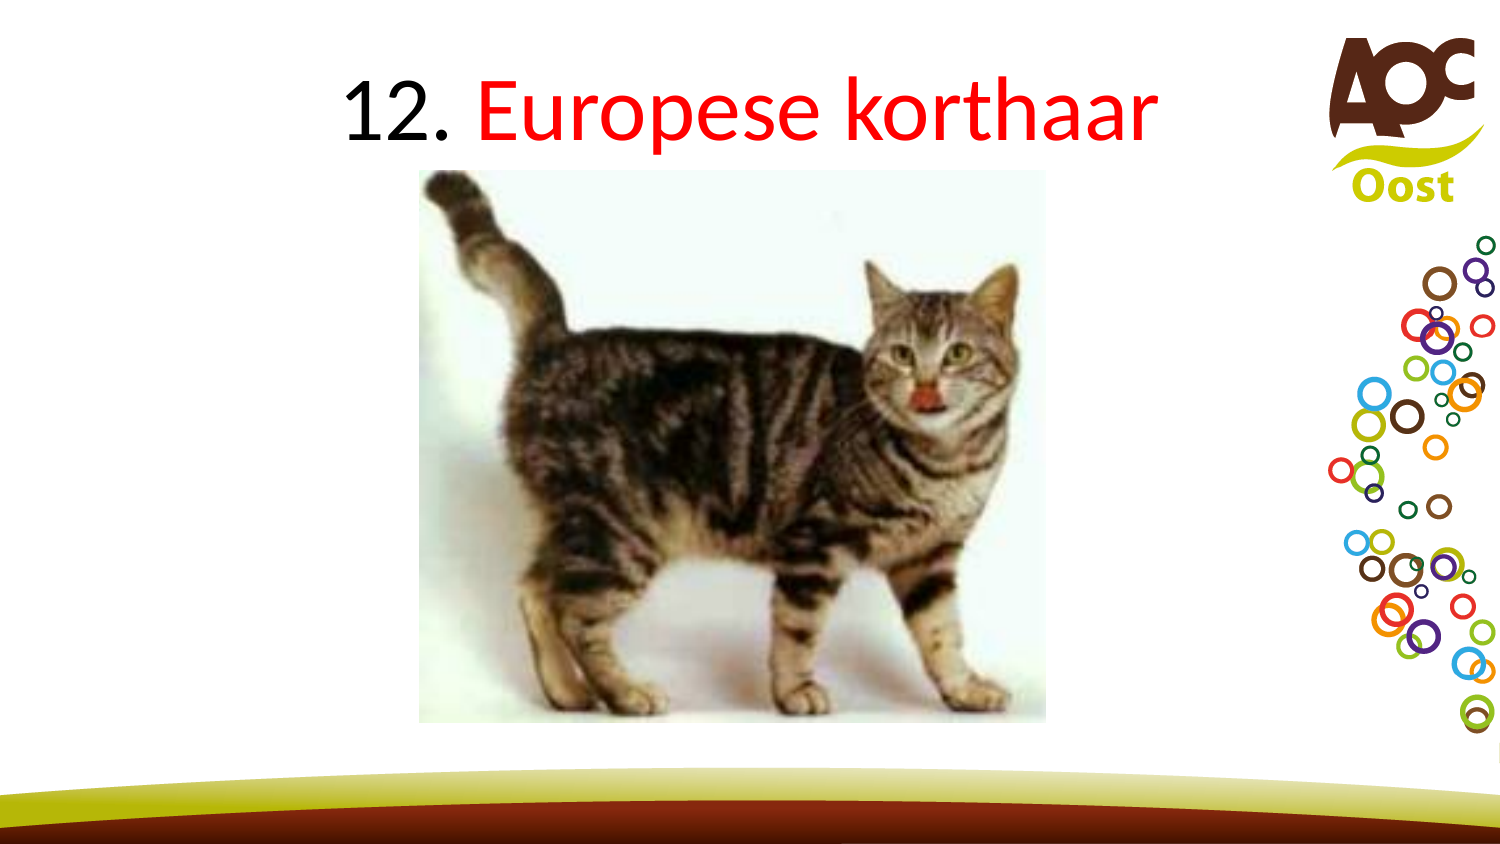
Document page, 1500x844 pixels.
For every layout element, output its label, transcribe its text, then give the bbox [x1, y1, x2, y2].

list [418, 170, 1046, 724]
title 12. Europese korthaar [75, 33, 1425, 175]
picture [0, 0, 1500, 844]
